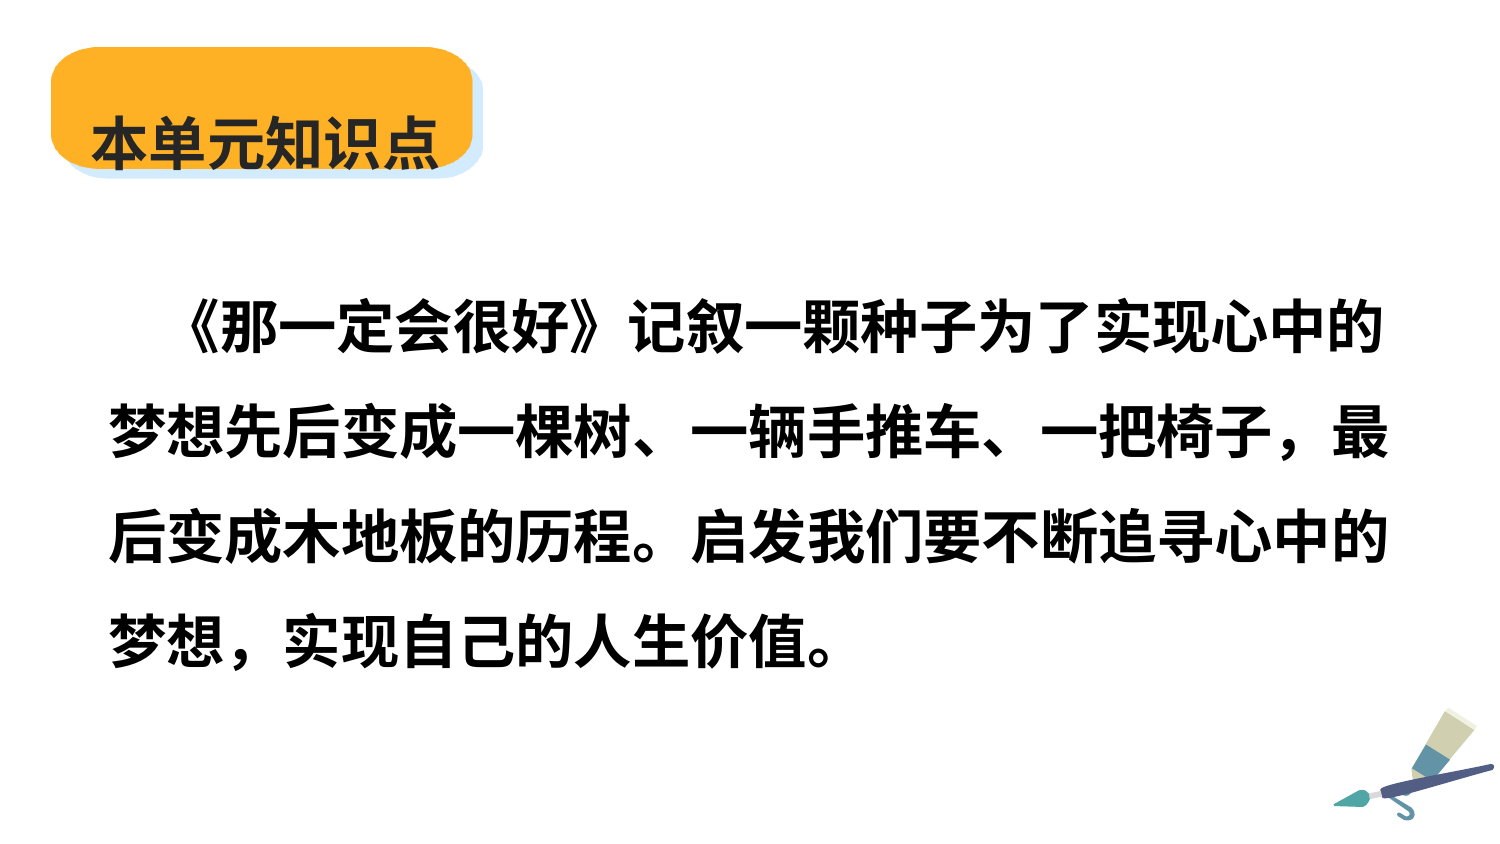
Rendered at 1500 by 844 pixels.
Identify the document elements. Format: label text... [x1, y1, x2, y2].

text_box 《那一定会很好》记叙一颗种子为了实现心中的梦想先后变成一棵树、一辆手推车、一把椅子，最后变成木地板的历程。启发我们要不断追寻心中的梦想，实现自己的人生价值。 [96, 249, 1403, 681]
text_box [1358, 708, 1481, 844]
text_box 本单元知识点 [76, 179, 483, 184]
picture [51, 47, 483, 179]
